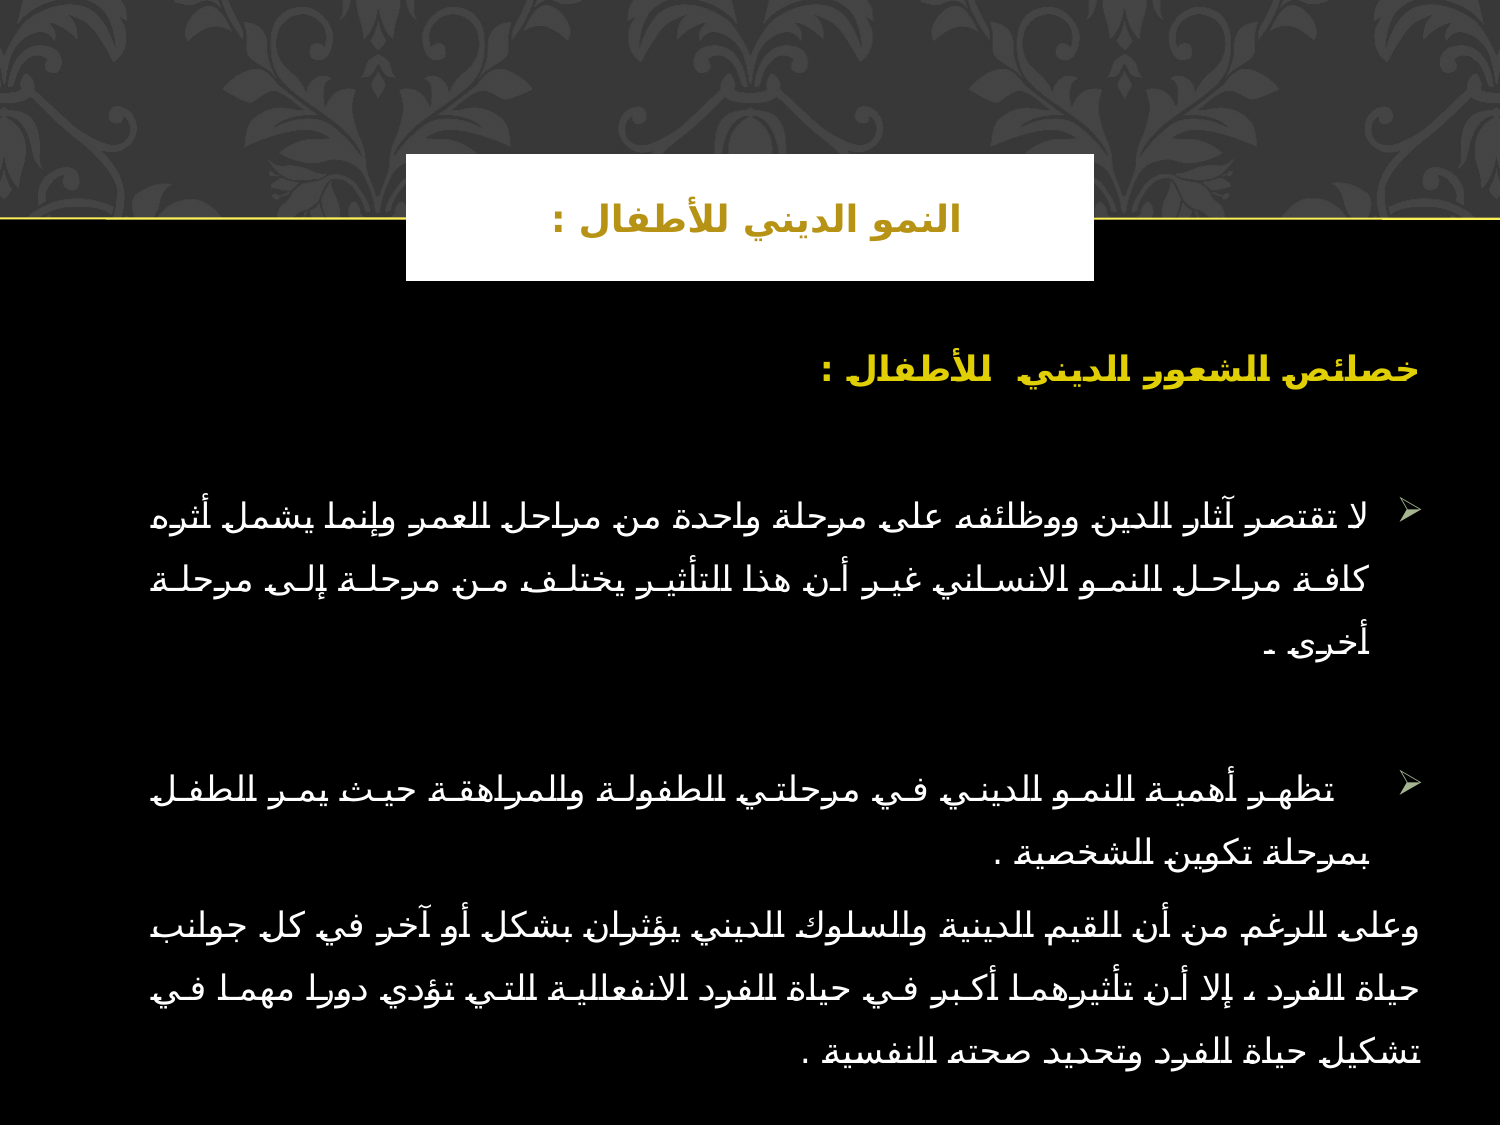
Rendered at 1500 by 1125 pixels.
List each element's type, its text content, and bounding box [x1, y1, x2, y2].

list خصائص الشعور الديني للأطفال : لا تقتصر آثار الدين ووظائفه على مرحلة واحدة من مراحل العمر وإنما يشمل أثره كافة مراحل النمو الانساني غير أن هذا التأثير يختلف من مرحلة إلى مرحلة أخرى . تظهر أهمية النمو الديني في مرحلتي الطفولة والمراهقة حيث يمر الطفل بمرحلة تكوين الشخصية . وعلى الرغم من أن القيم الدينية والسلوك الديني يؤثران بشكل أو آخر في كل جوانب حياة الفرد ، إلا أن تأثيرهما أكبر في حياة الفرد الانفعالية التي تؤدي دورا مهما في تشكيل حياة الفرد وتحديد صحته النفسية . [135, 314, 1436, 1083]
title النمو الديني للأطفال : [406, 154, 1094, 281]
